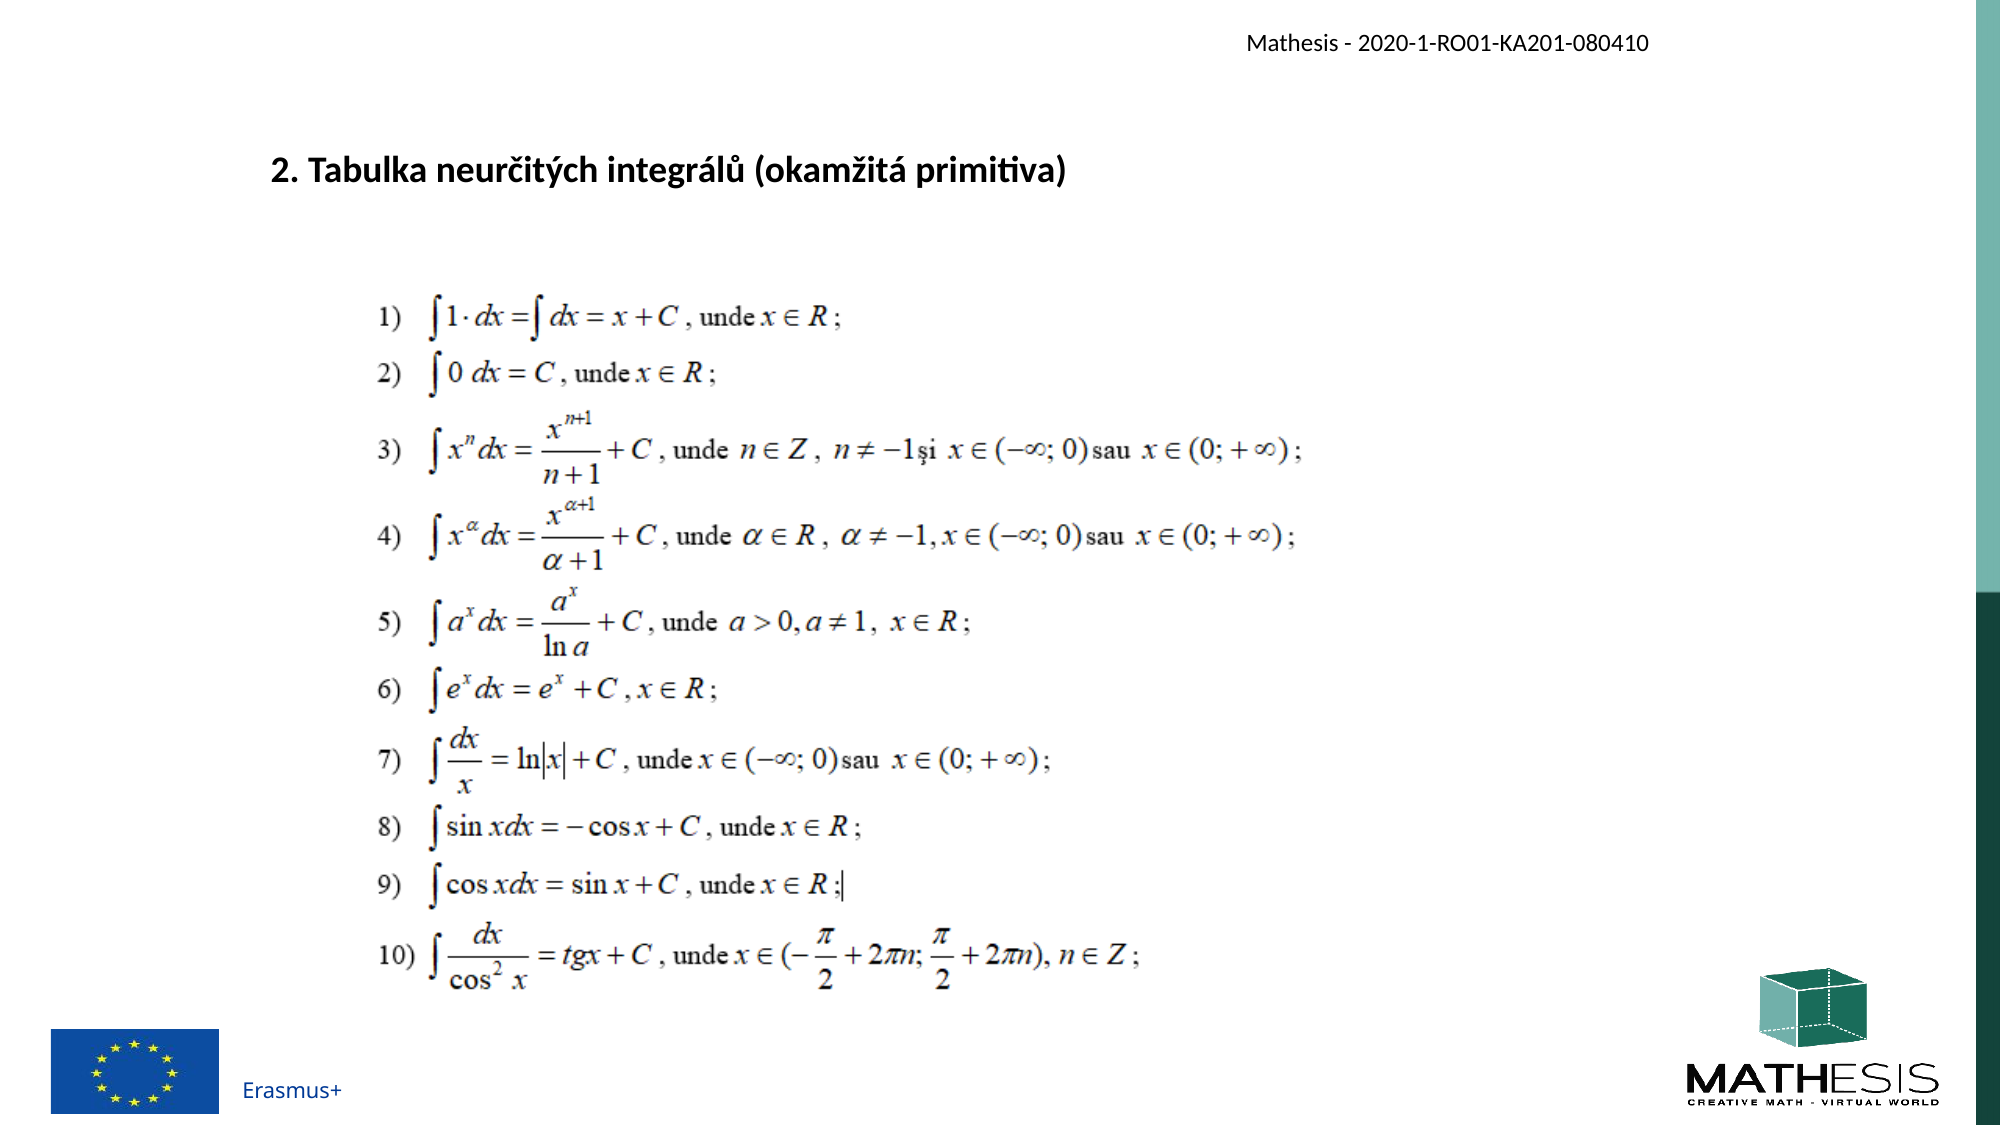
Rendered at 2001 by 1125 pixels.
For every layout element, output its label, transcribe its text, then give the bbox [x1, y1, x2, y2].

picture [50, 1029, 219, 1114]
picture [1976, 0, 2000, 1125]
list 2. Tabulka neurčitých integrálů (okamžitá primitiva) [255, 137, 1298, 774]
picture [361, 290, 1321, 1031]
picture [1664, 928, 1961, 1125]
